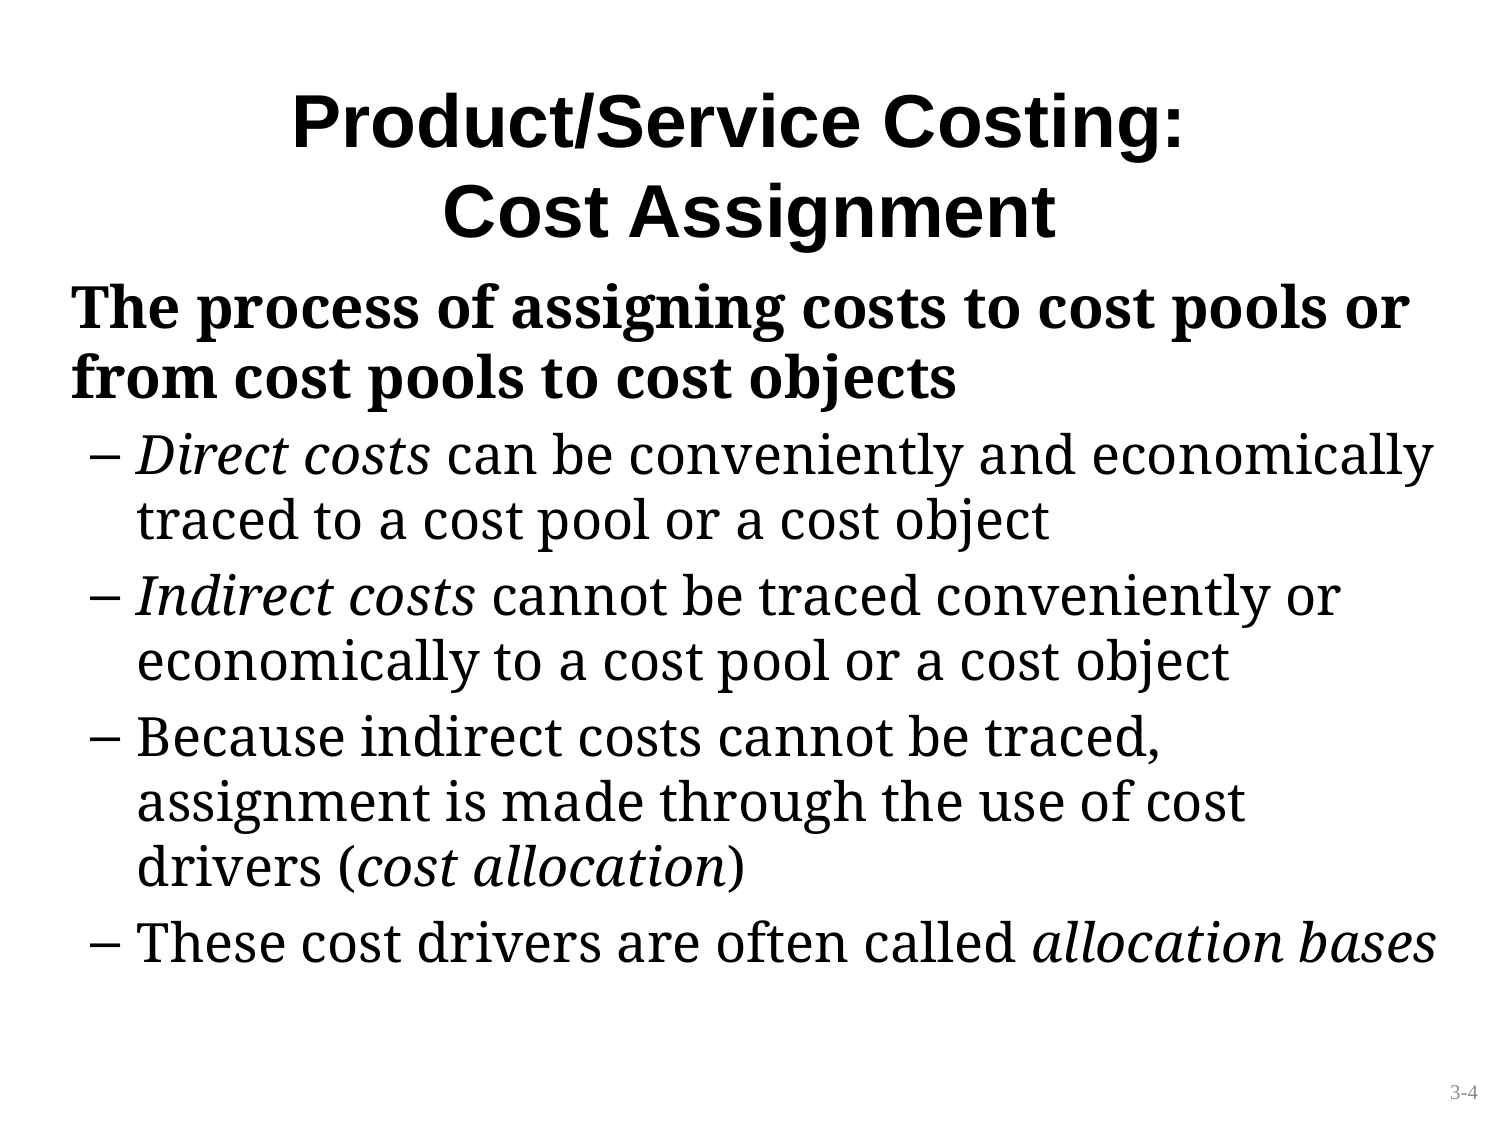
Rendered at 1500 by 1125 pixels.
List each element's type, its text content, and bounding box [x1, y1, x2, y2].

slide_number 3-4 [1417, 1068, 1494, 1114]
list The process of assigning costs to cost pools or from cost pools to cost objects Direct costs can be conveniently and economically traced to a cost pool or a cost object Indirect costs cannot be traced conveniently or economically to a cost pool or a cost object Because indirect costs cannot be traced, assignment is made through the use of cost drivers (cost allocation) These cost drivers are often called allocation bases [0, 262, 1463, 1076]
text_box Product/Service Costing: Cost Assignment [262, 75, 1238, 250]
